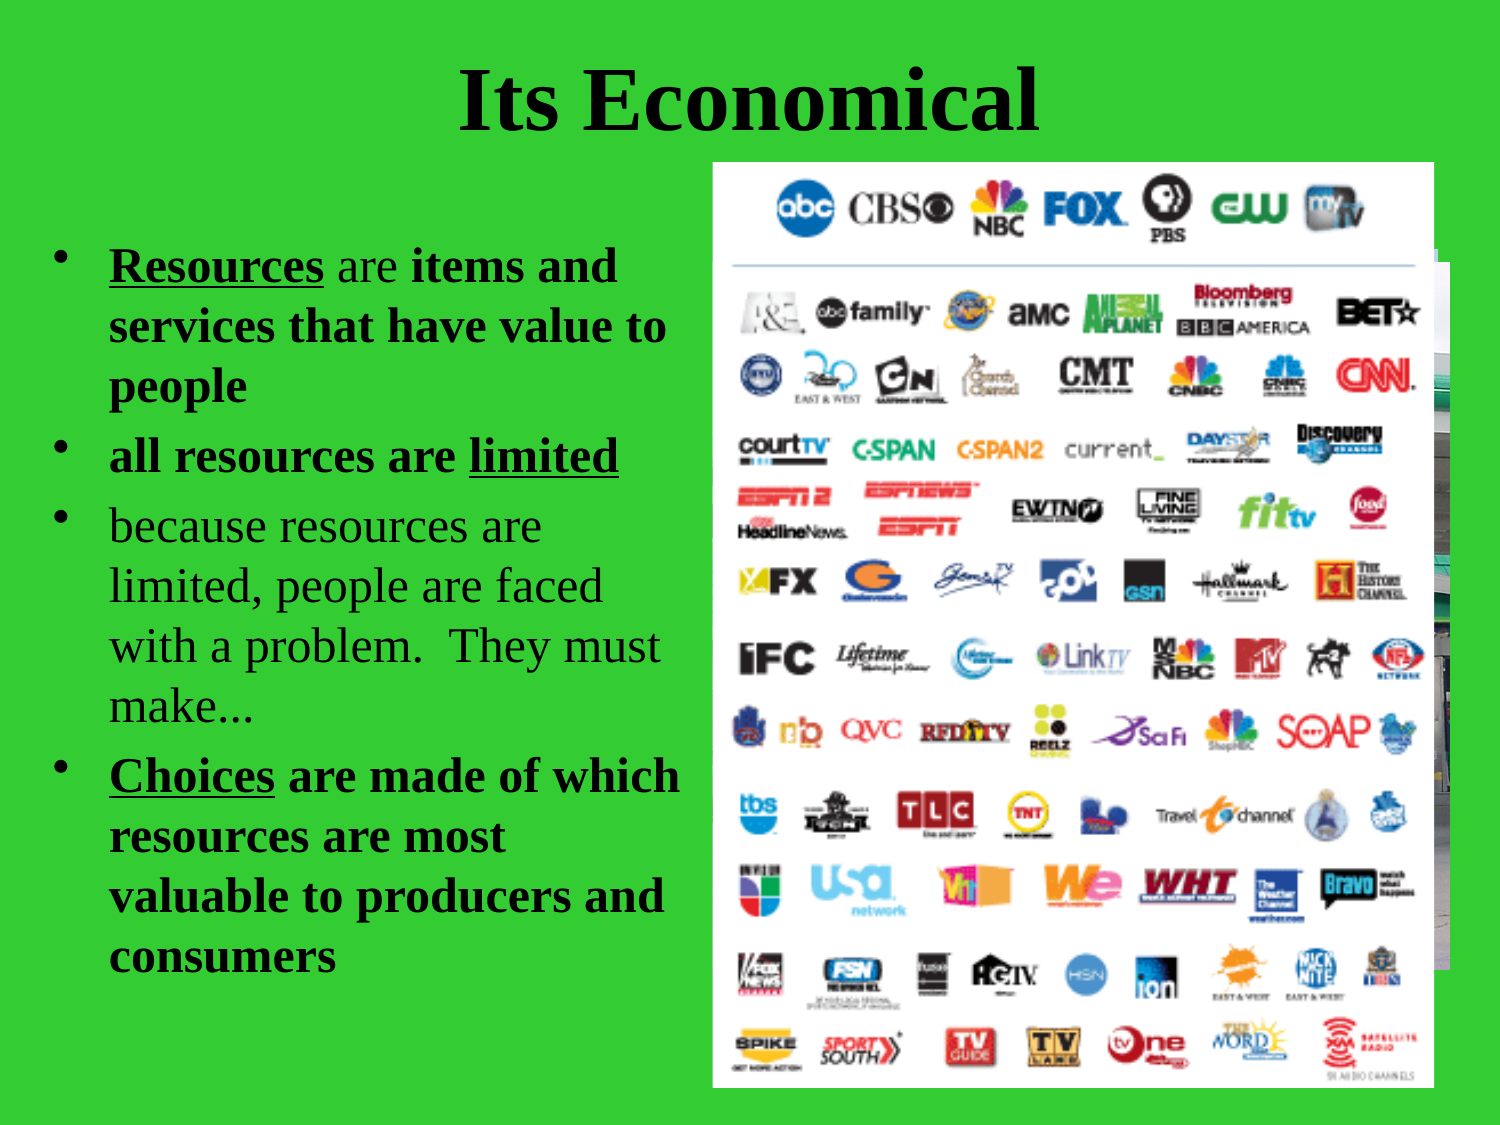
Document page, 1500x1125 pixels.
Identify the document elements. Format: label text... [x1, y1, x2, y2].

picture [712, 162, 1451, 1088]
title Its Economical [112, 0, 1388, 188]
list Resources are items and services that have value to people all resources are limited because resources are limited, people are faced with a problem. They must make... Choices are made of which resources are most valuable to producers and consumers [37, 224, 707, 1050]
